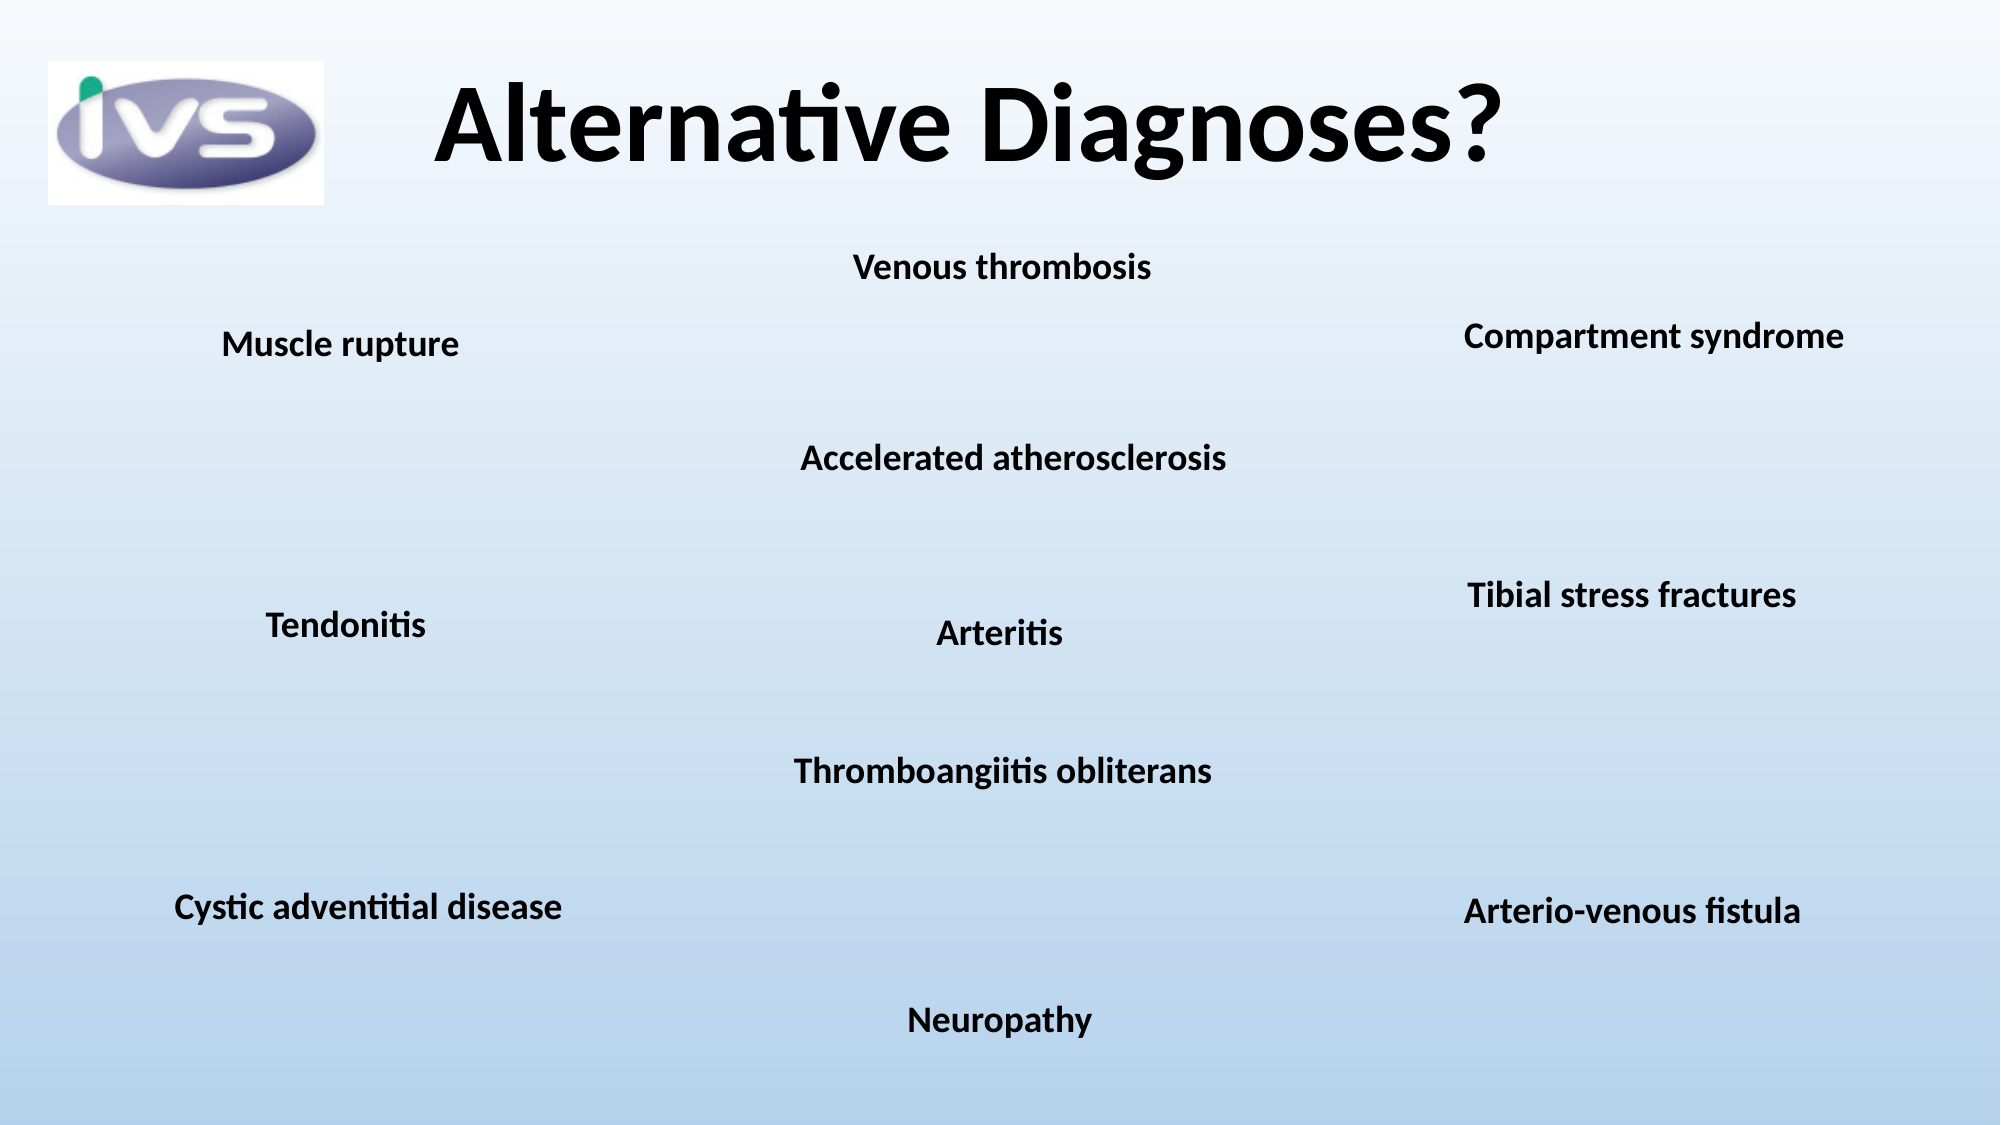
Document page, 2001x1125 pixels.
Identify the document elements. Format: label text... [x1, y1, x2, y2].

picture [48, 61, 324, 205]
text_box Arteritis [921, 600, 1079, 660]
text_box Cystic adventitial disease [159, 874, 579, 935]
text_box Tibial stress fractures [1452, 562, 1813, 623]
text_box Muscle rupture [206, 311, 475, 371]
text_box Tendonitis [250, 592, 442, 653]
text_box Neuropathy [892, 987, 1108, 1047]
text_box Arterio-venous fistula [1449, 879, 1817, 939]
text_box Compartment syndrome [1449, 303, 1860, 364]
text_box Venous thrombosis [838, 234, 1167, 295]
text_box Thromboangiitis obliterans [779, 738, 1228, 799]
text_box Alternative Diagnoses? [419, 41, 1522, 191]
text_box Accelerated atherosclerosis [785, 425, 1242, 486]
